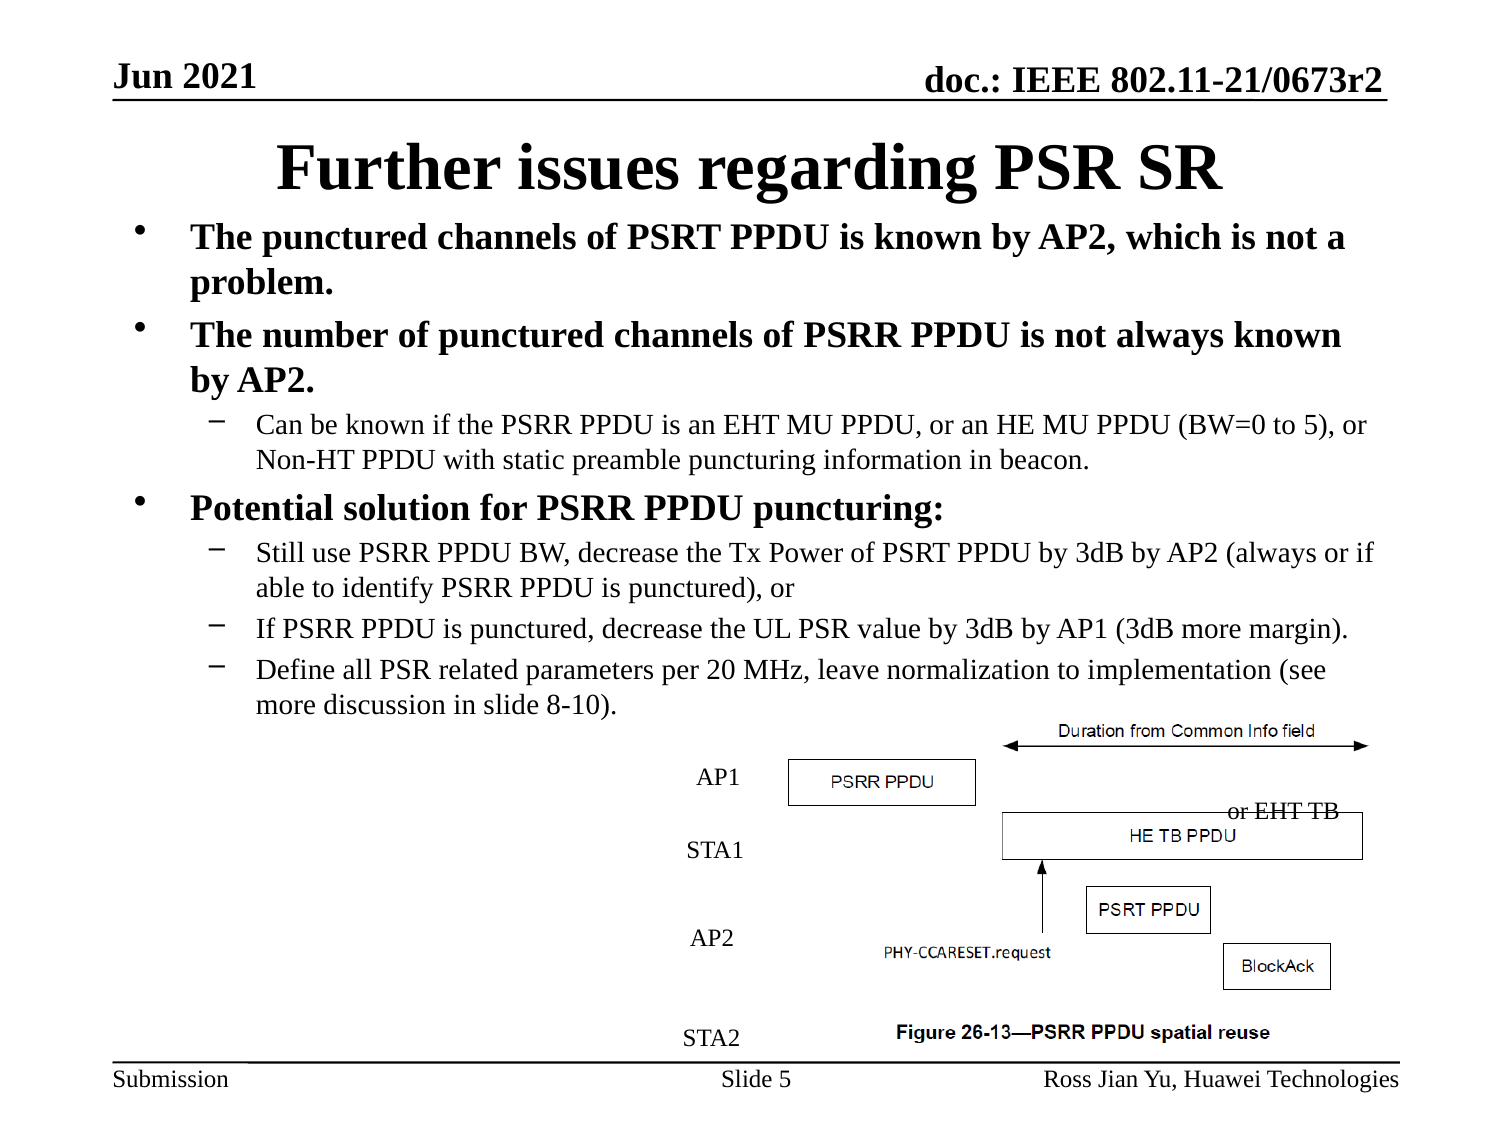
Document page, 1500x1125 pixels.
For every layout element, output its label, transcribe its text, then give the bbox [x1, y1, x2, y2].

text_box AP1 [681, 753, 757, 798]
picture [762, 691, 1384, 1054]
slide_number Slide 5 [712, 1061, 800, 1093]
text_box STA2 [667, 1014, 759, 1059]
text_box [312, 460, 1500, 468]
text_box STA1 [671, 826, 757, 872]
text_box AP2 [674, 914, 757, 959]
list The punctured channels of PSRT PPDU is known by AP2, which is not a problem. The number of punctured channels of PSRR PPDU is not always known by AP2. Can be known if the PSRR PPDU is an EHT MU PPDU, or an HE MU PPDU (BW=0 to 5), or Non-HT PPDU with static preamble puncturing information in beacon. Potential solution for PSRR PPDU puncturing: Still use PSRR PPDU BW, decrease the Tx Power of PSRT PPDU by 3dB by AP2 (always or if able to identify PSRR PPDU is punctured), or If PSRR PPDU is punctured, decrease the UL PSR value by 3dB by AP1 (3dB more margin). Define all PSR related parameters per 20 MHz, leave normalization to implementation (see more discussion in slide 8-10). [118, 204, 1394, 721]
title Further issues regarding PSR SR [112, 74, 1388, 251]
